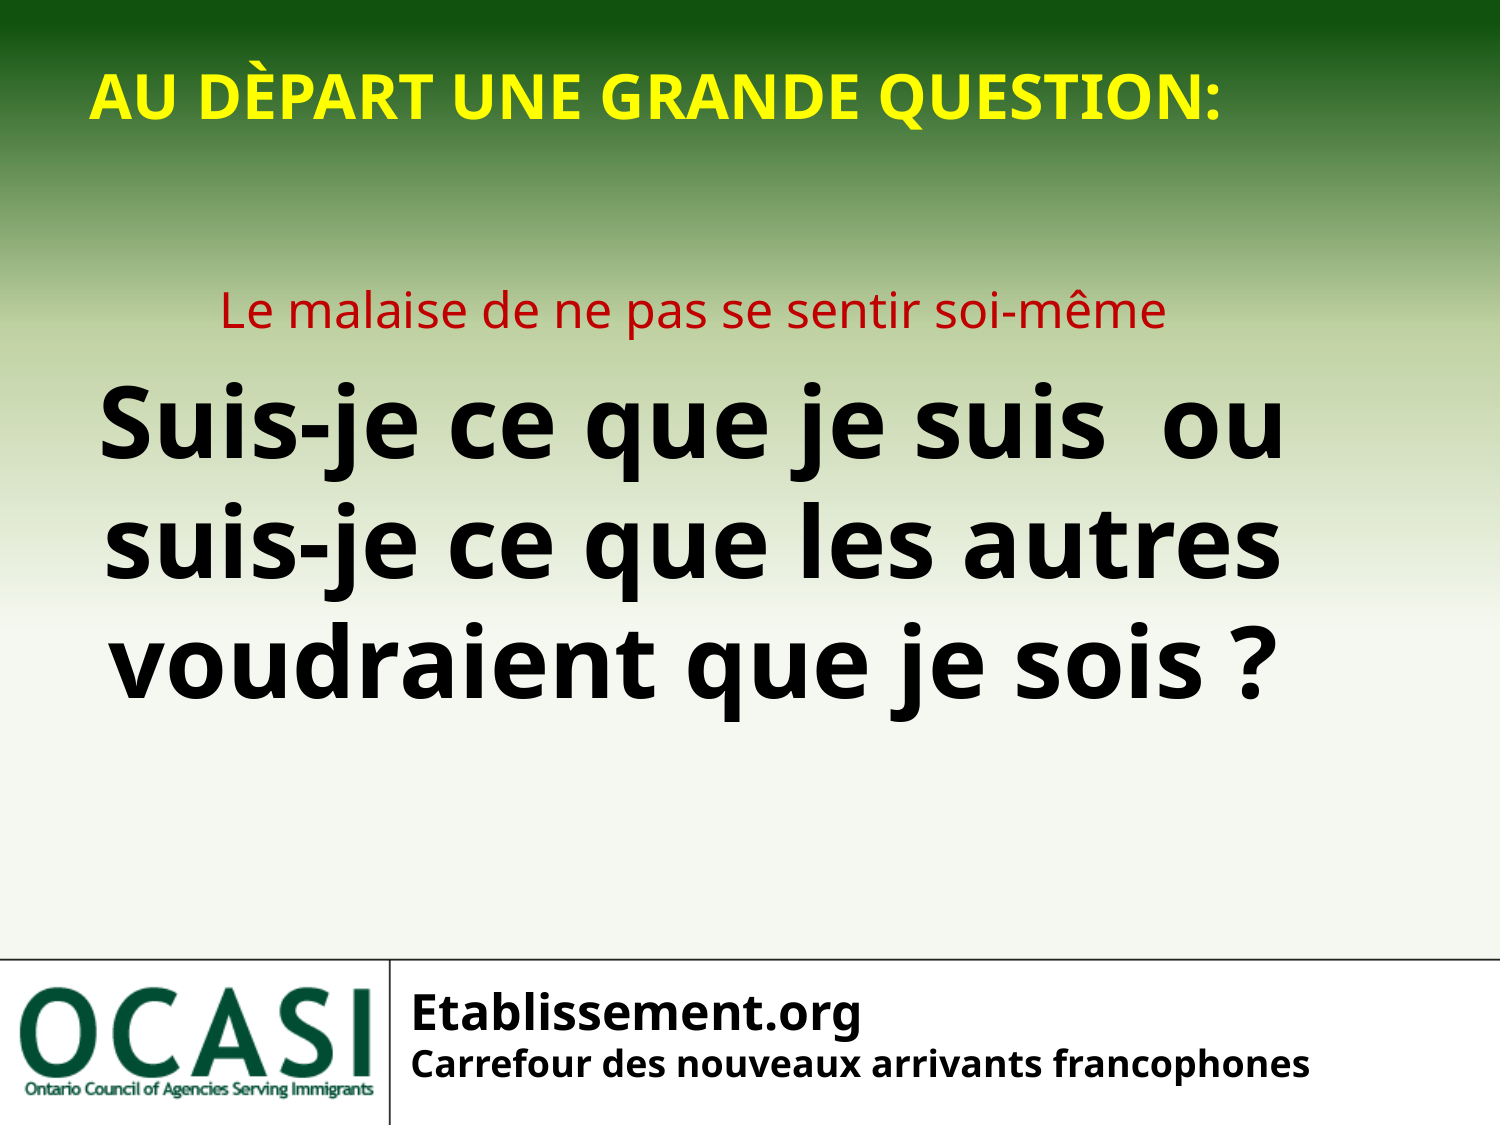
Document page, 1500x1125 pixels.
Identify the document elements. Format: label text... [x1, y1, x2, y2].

text_box Etablissement.org Carrefour des nouveaux arrivants francophones [395, 972, 1400, 1093]
text_box Le malaise de ne pas se sentir soi-même Suis-je ce que je suis ou suis-je ce que les autres voudraient que je sois ? [19, 130, 1370, 894]
text_box AU DÈPART UNE GRANDE QUESTION: [19, 30, 1295, 130]
picture [0, 0, 1500, 1125]
